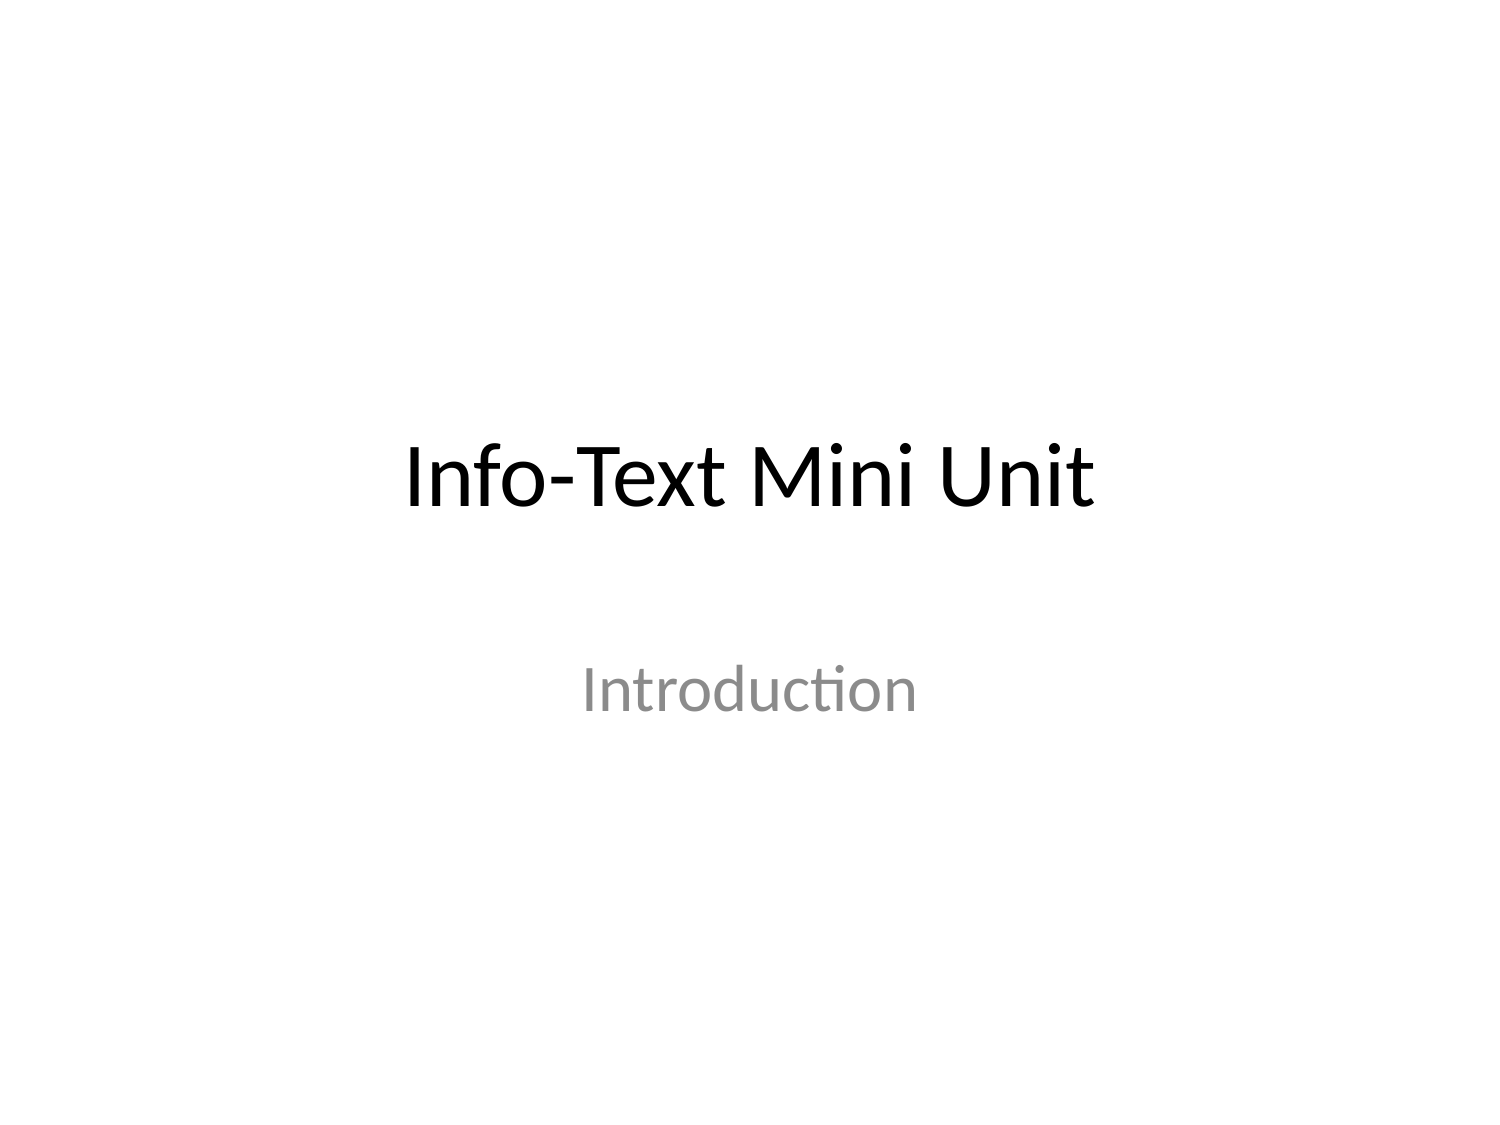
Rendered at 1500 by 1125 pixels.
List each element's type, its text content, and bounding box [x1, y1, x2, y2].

subtitle Introduction [225, 637, 1275, 925]
title Info-Text Mini Unit [112, 349, 1388, 591]
